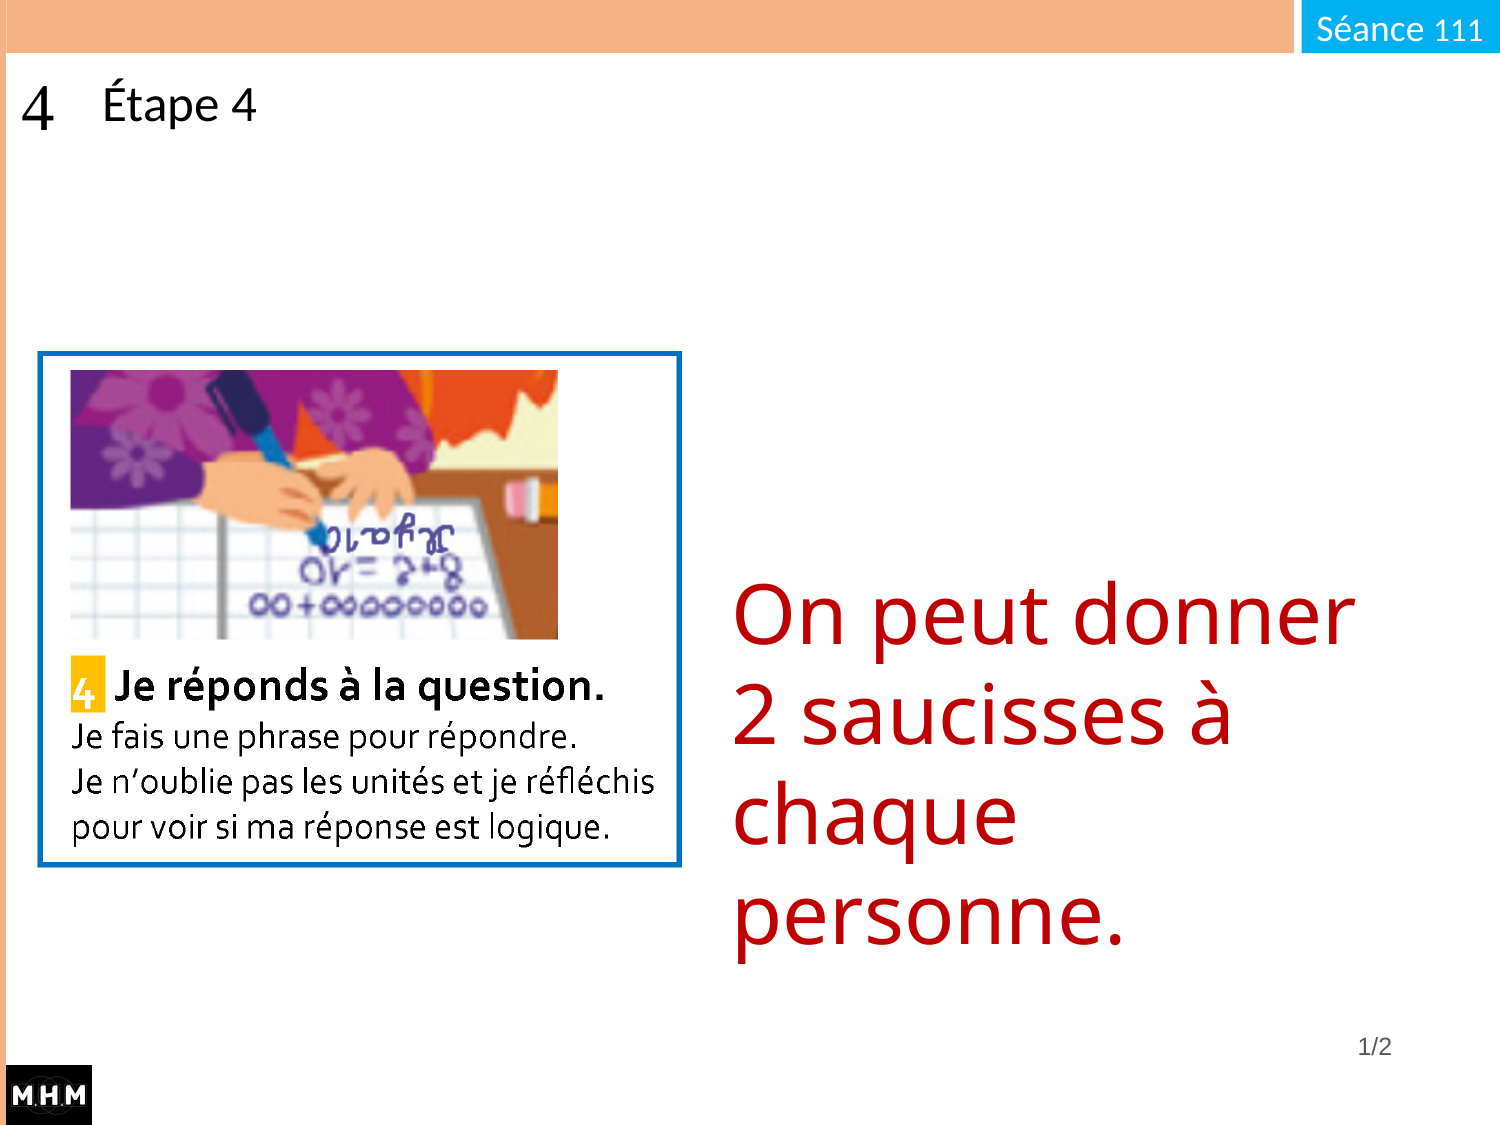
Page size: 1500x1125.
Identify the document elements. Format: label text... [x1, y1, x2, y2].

picture [6, 1065, 92, 1125]
text_box On peut donner 2 saucisses à chaque personne. [716, 554, 1441, 969]
text_box 1/2 [1337, 1022, 1413, 1068]
title Étape 4 [87, 32, 1382, 140]
picture [34, 350, 684, 869]
